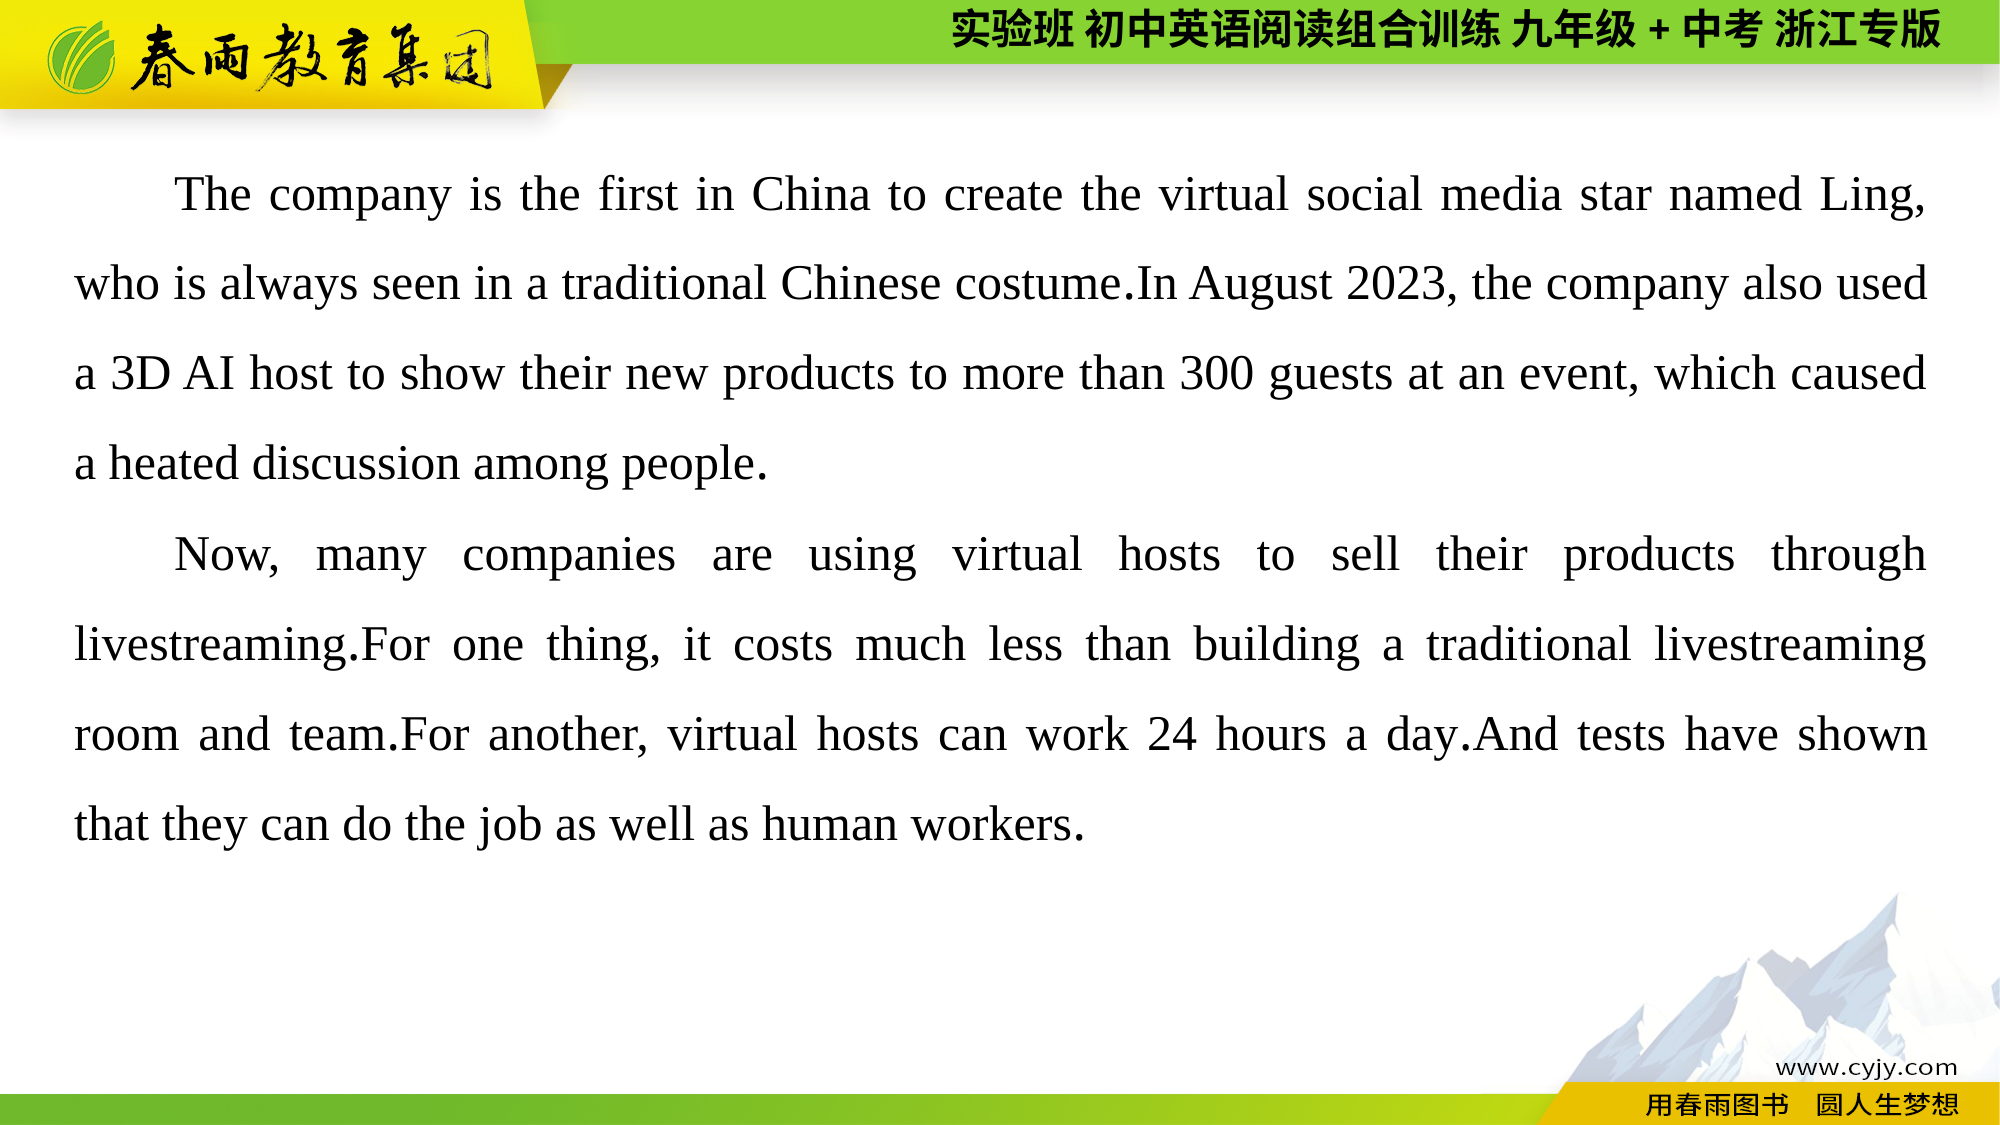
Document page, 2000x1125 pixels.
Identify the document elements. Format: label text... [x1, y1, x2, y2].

list The company is the first in China to create the virtual social media star named Ling, who is always seen in a traditional Chinese costume.In August 2023, the company also used a 3D AI host to show their new products to more than 300 guests at an event, which caused a heated discussion among people. Now, many companies are using virtual hosts to sell their products through livestreaming.For one thing, it costs much less than building a traditional livestreaming room and team.For another, virtual hosts can work 24 hours a day.And tests have shown that they can do the job as well as human workers. [59, 122, 1944, 854]
picture [0, 0, 2000, 1125]
